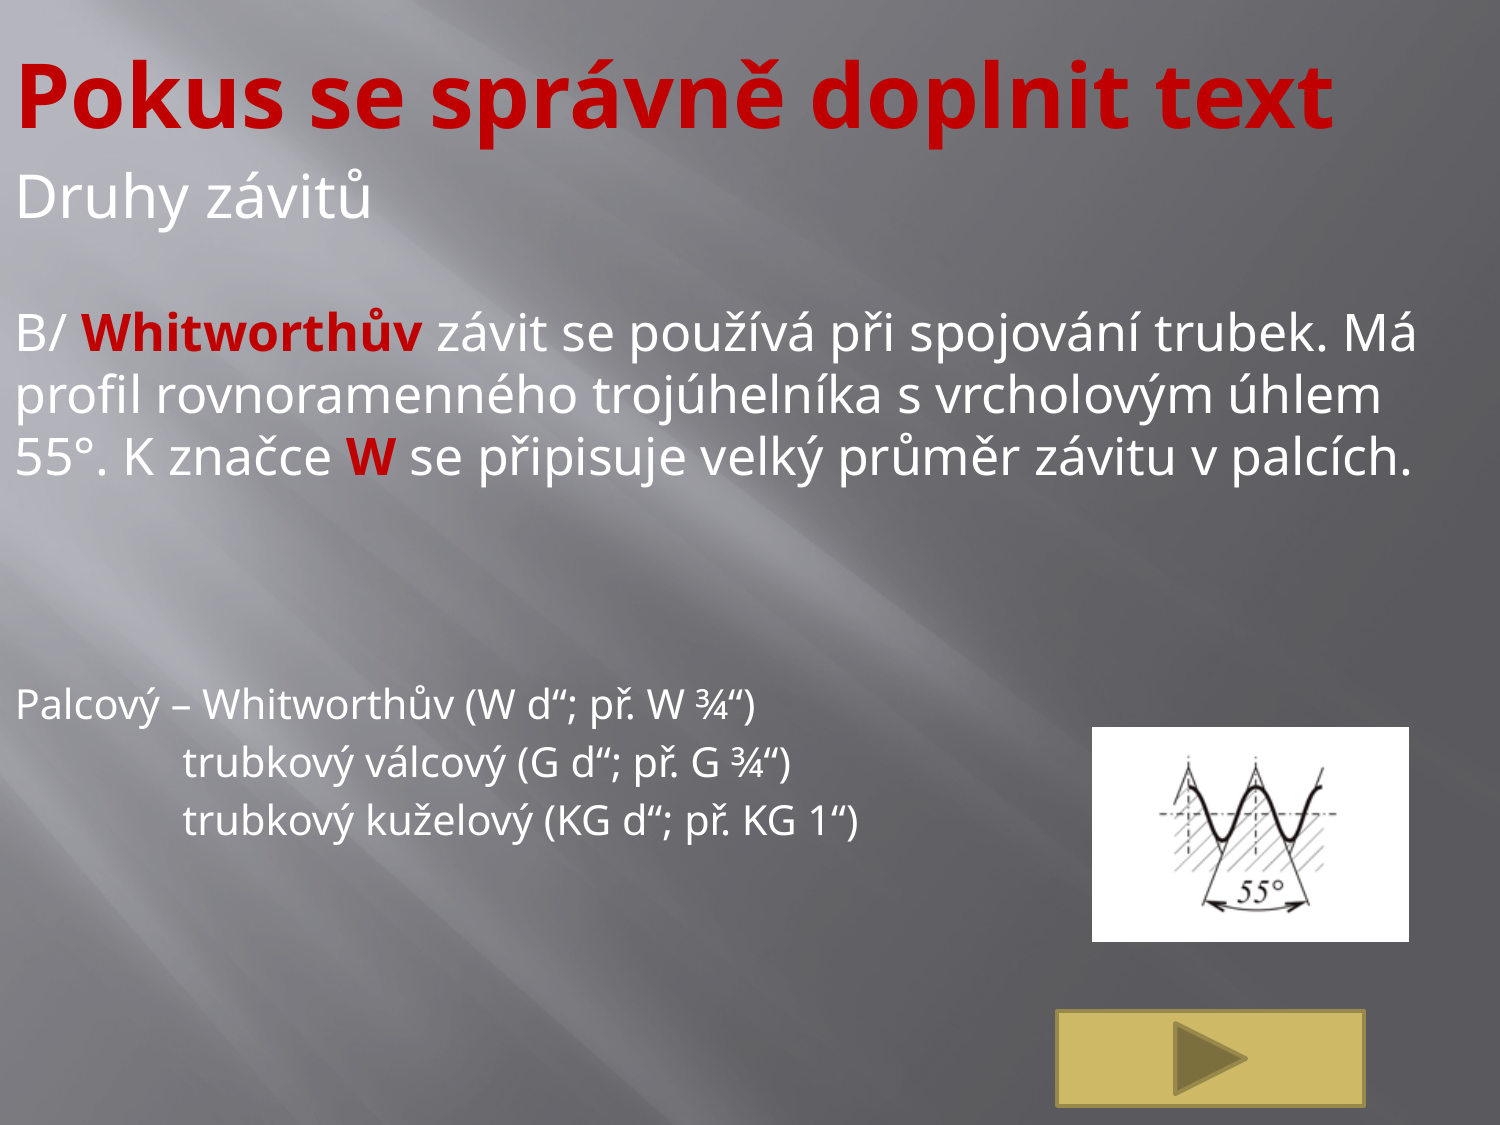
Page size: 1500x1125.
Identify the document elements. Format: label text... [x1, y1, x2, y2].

text_box [1055, 1009, 1366, 1108]
picture [1092, 727, 1409, 943]
list Pokus se správně doplnit text Druhy závitů B/ Whitworthův závit se používá při spojování trubek. Má profil rovnoramenného trojúhelníka s vrcholovým úhlem 55°. K značce W se připisuje velký průměr závitu v palcích. Palcový – Whitworthův (W d“; př. W ¾“) trubkový válcový (G d“; př. G ¾“) trubkový kuželový (KG d“; př. KG 1“) [0, 30, 1500, 988]
